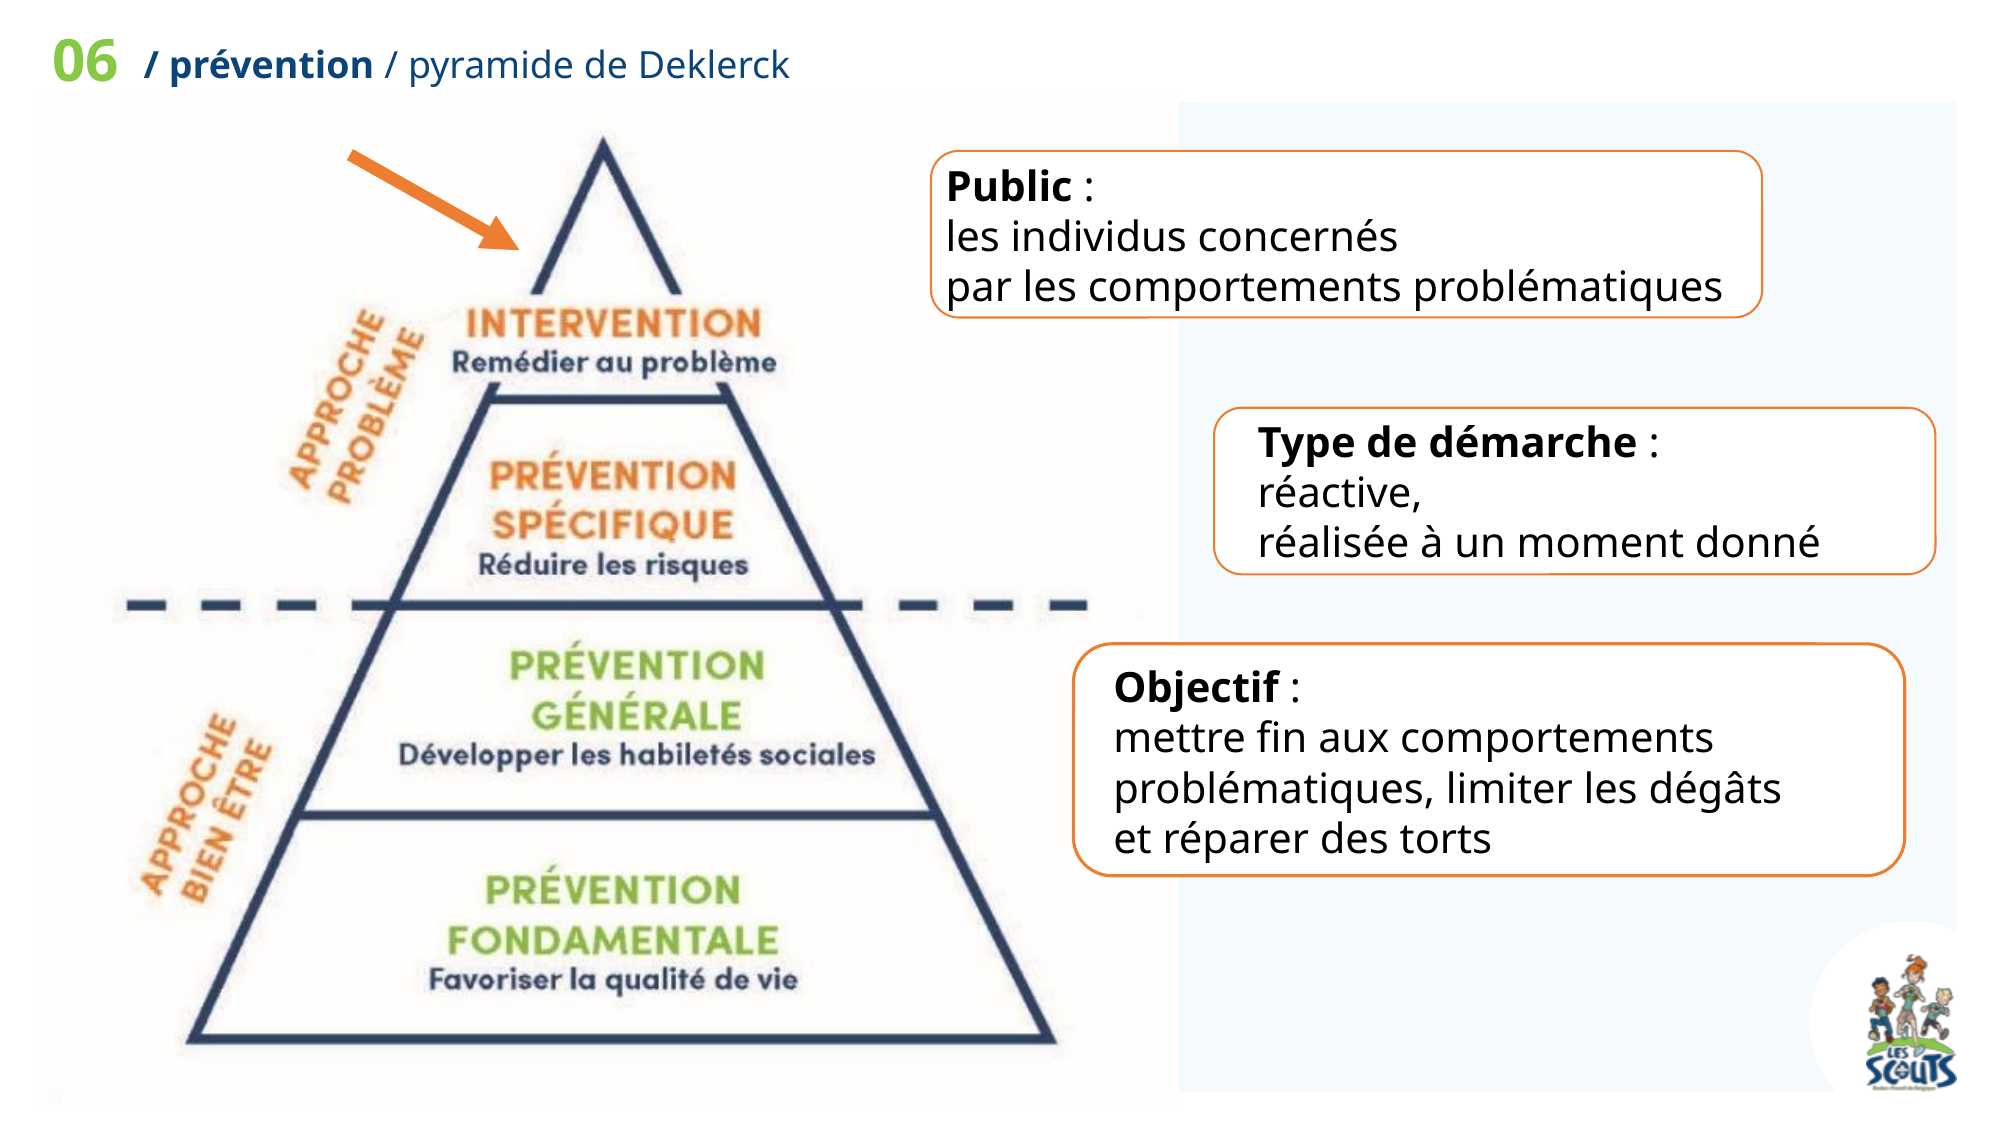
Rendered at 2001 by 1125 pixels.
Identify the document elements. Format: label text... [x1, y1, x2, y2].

picture [1866, 954, 1957, 1092]
text_box 06 [37, 15, 151, 94]
text_box Public : les individus concernés par les comportements problématiques [1179, 152, 1763, 318]
text_box [1179, 642, 1906, 877]
text_box [1213, 406, 1937, 576]
text_box Type de démarche : réactive, réalisée à un moment donné [1242, 408, 1905, 574]
picture [37, 94, 1179, 1106]
text_box / prévention / pyramide de Deklerck [151, 33, 1310, 94]
text_box Objectif : mettre fin aux comportements problématiques, limiter les dégâts et réparer des torts [1179, 653, 1880, 869]
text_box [349, 154, 520, 251]
